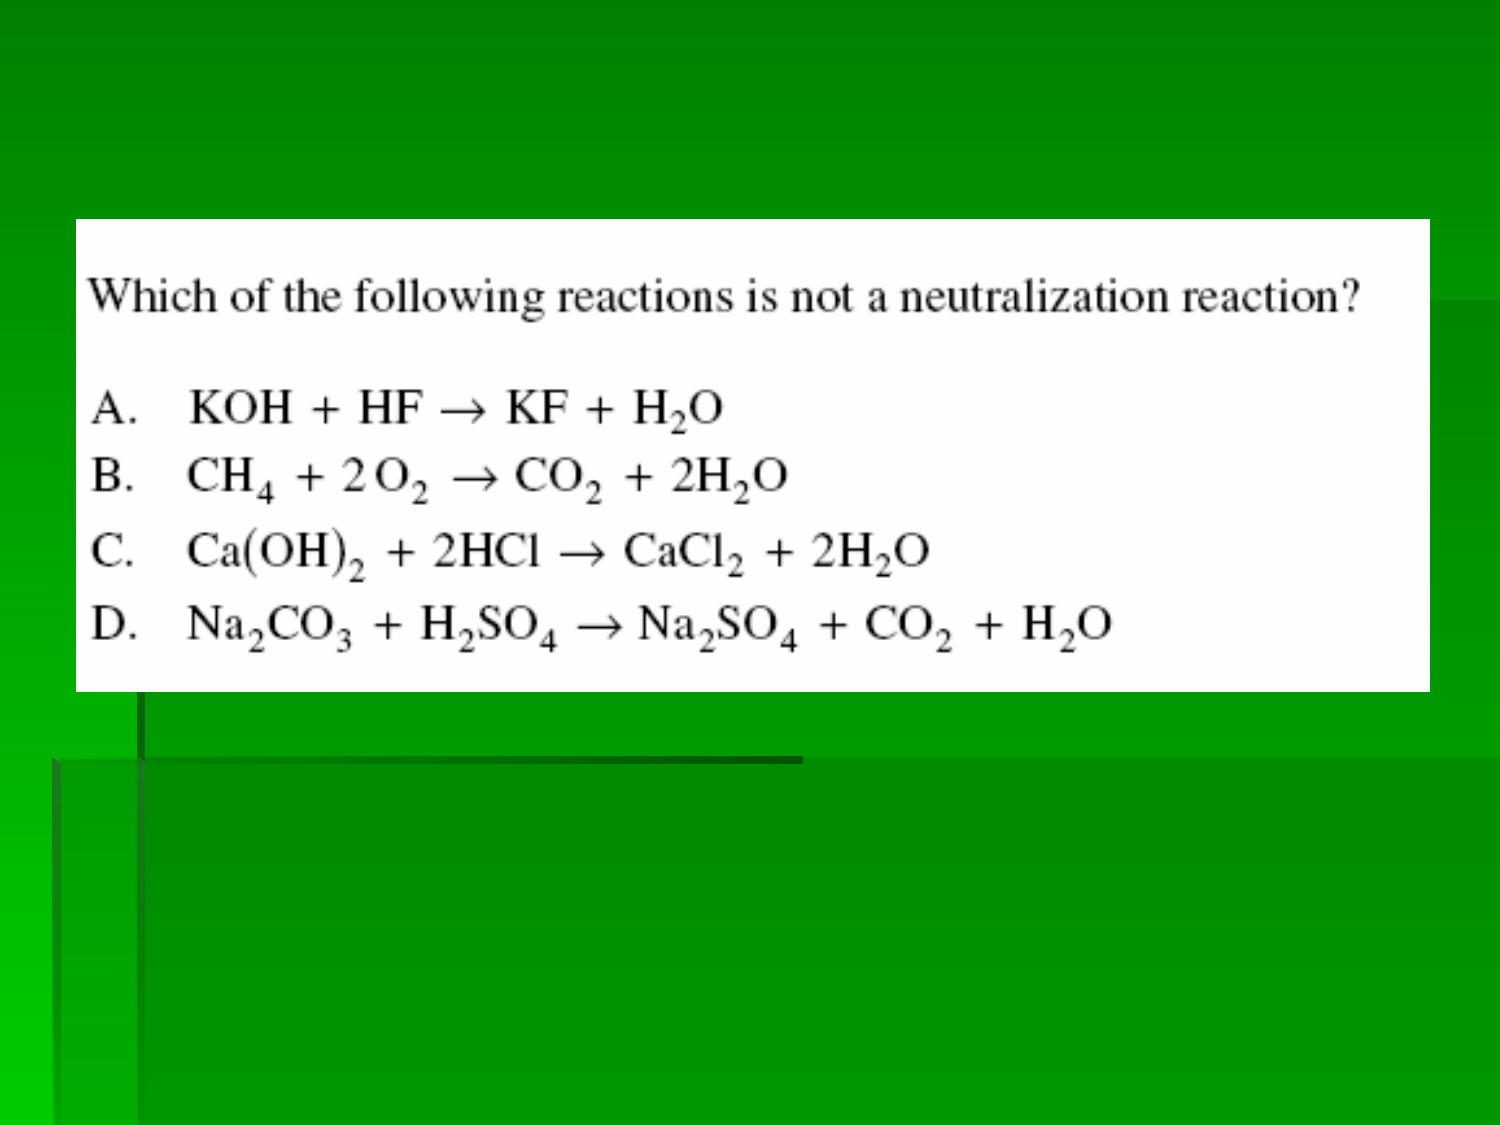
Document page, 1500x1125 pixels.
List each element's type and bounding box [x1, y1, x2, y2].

picture [76, 219, 1430, 692]
